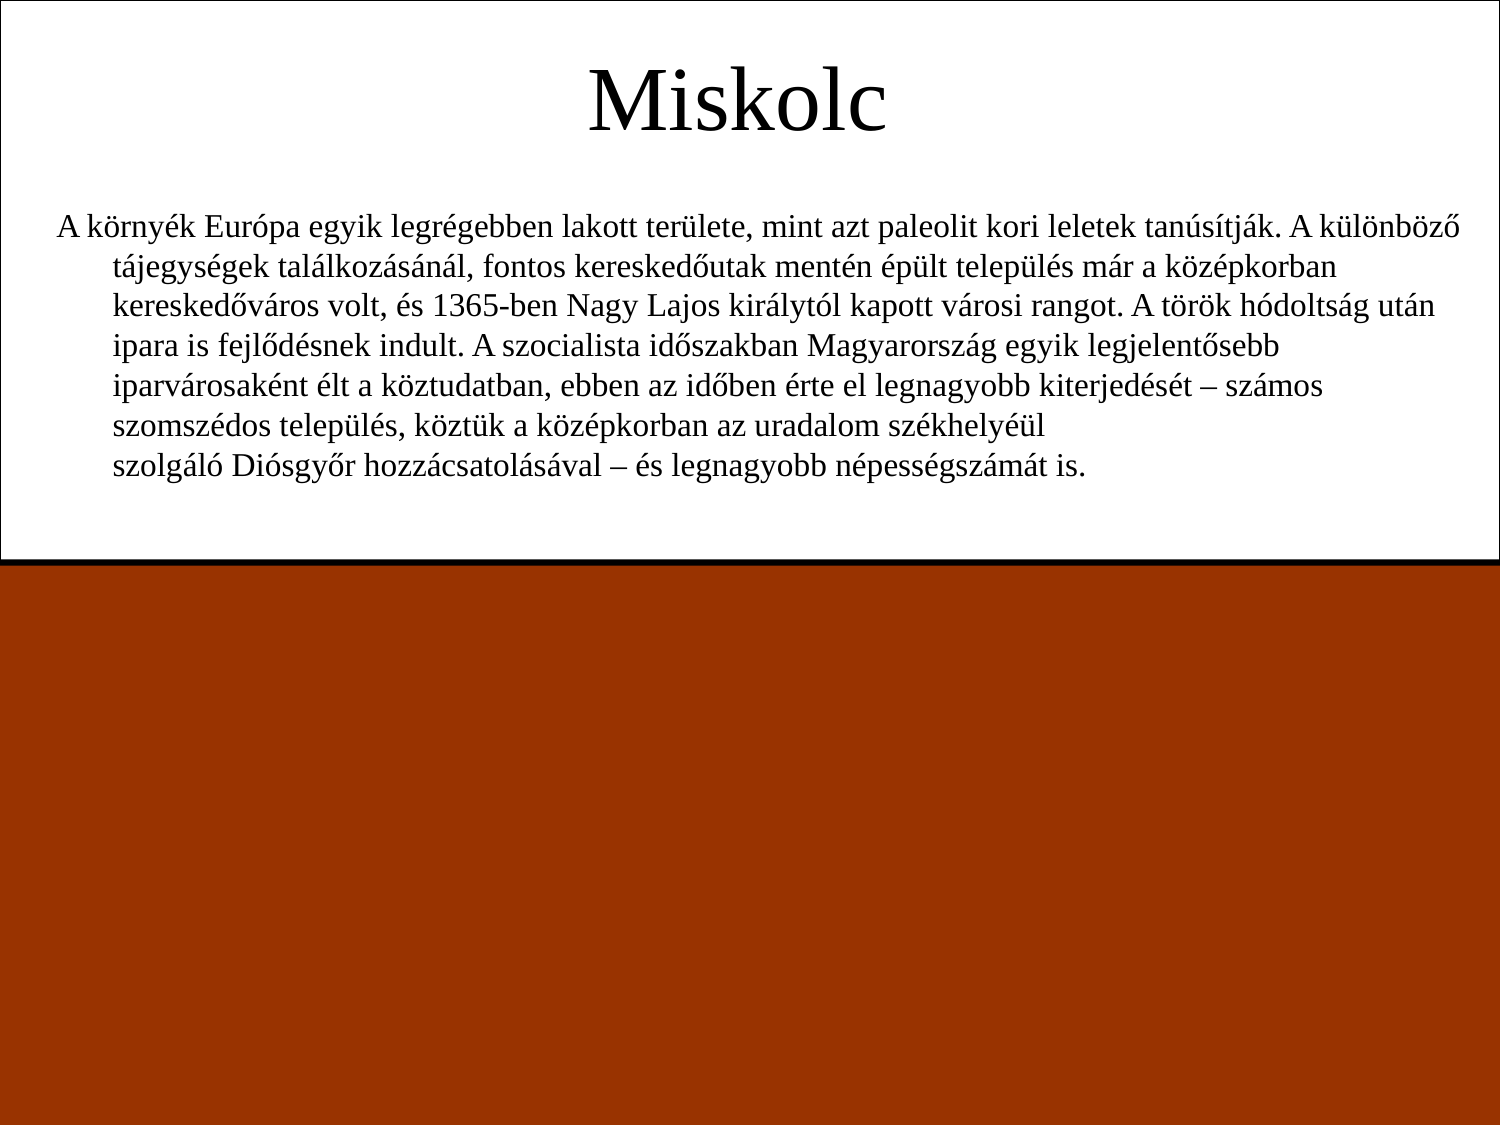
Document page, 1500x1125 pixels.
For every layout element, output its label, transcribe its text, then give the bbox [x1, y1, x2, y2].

list A környék Európa egyik legrégebben lakott területe, mint azt paleolit kori leletek tanúsítják. A különböző tájegységek találkozásánál, fontos kereskedőutak mentén épült település már a középkorban kereskedőváros volt, és 1365-ben Nagy Lajos királytól kapott városi rangot. A török hódoltság után ipara is fejlődésnek indult. A szocialista időszakban Magyarország egyik legjelentősebb iparvárosaként élt a köztudatban, ebben az időben érte el legnagyobb kiterjedését – számos szomszédos település, köztük a középkorban az uradalom székhelyéül szolgáló Diósgyőr hozzácsatolásával – és legnagyobb népességszámát is. [41, 196, 1500, 872]
title Miskolc [100, 0, 1376, 188]
